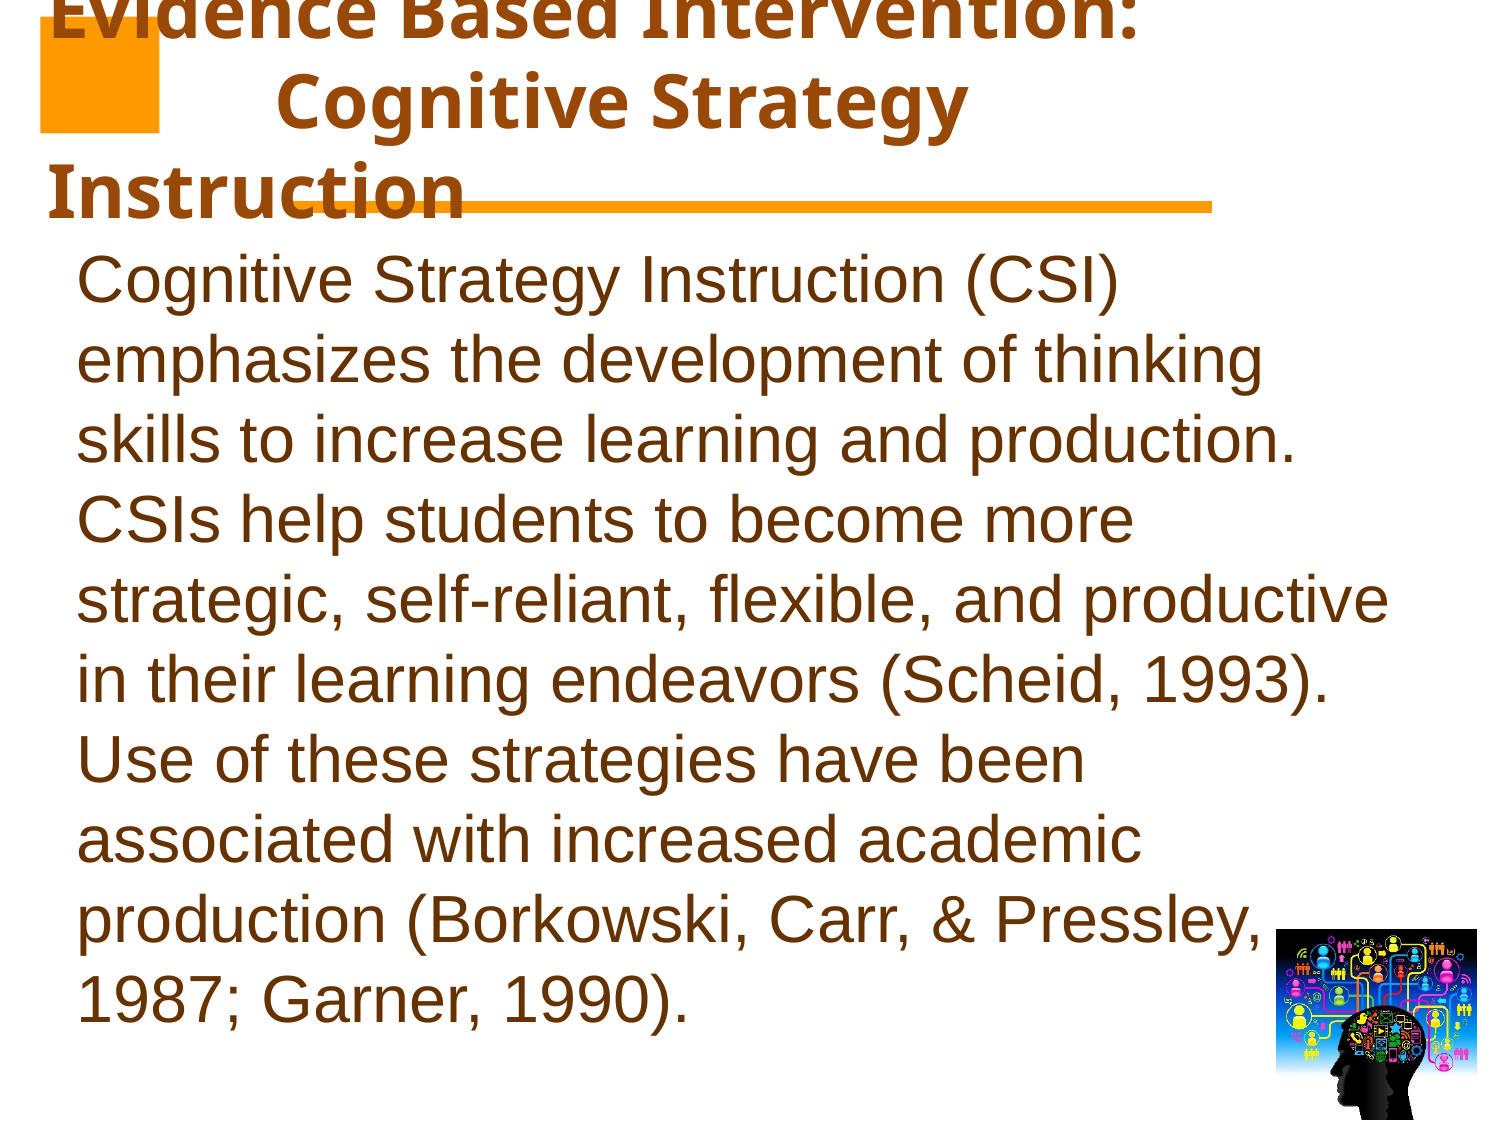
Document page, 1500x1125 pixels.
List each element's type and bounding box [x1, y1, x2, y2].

picture [1276, 929, 1477, 1120]
title [31, 15, 1410, 182]
text_box [62, 228, 1407, 1041]
